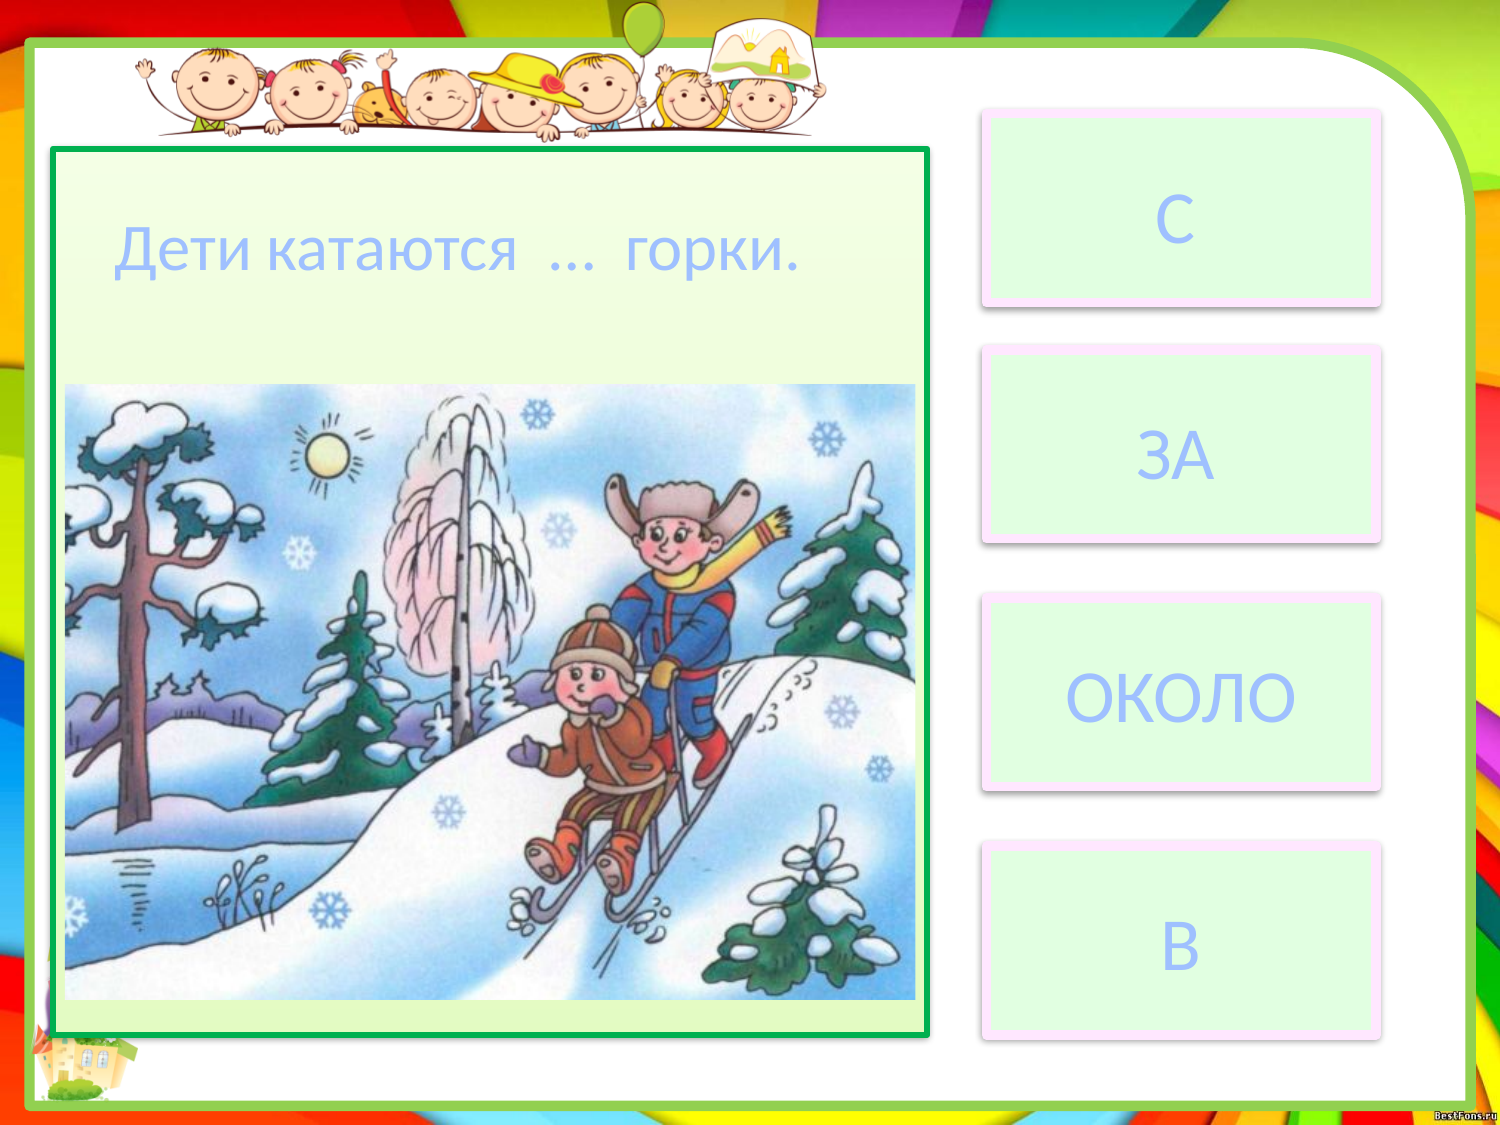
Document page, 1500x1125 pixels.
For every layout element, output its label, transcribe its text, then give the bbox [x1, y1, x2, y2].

text_box [925, 88, 1449, 1061]
picture [64, 383, 916, 1000]
text_box [52, 148, 925, 1036]
picture [29, 916, 138, 1106]
text_box Дети катаются … горки. [100, 196, 880, 291]
picture [0, 0, 1500, 1125]
text_box [925, 88, 1437, 328]
